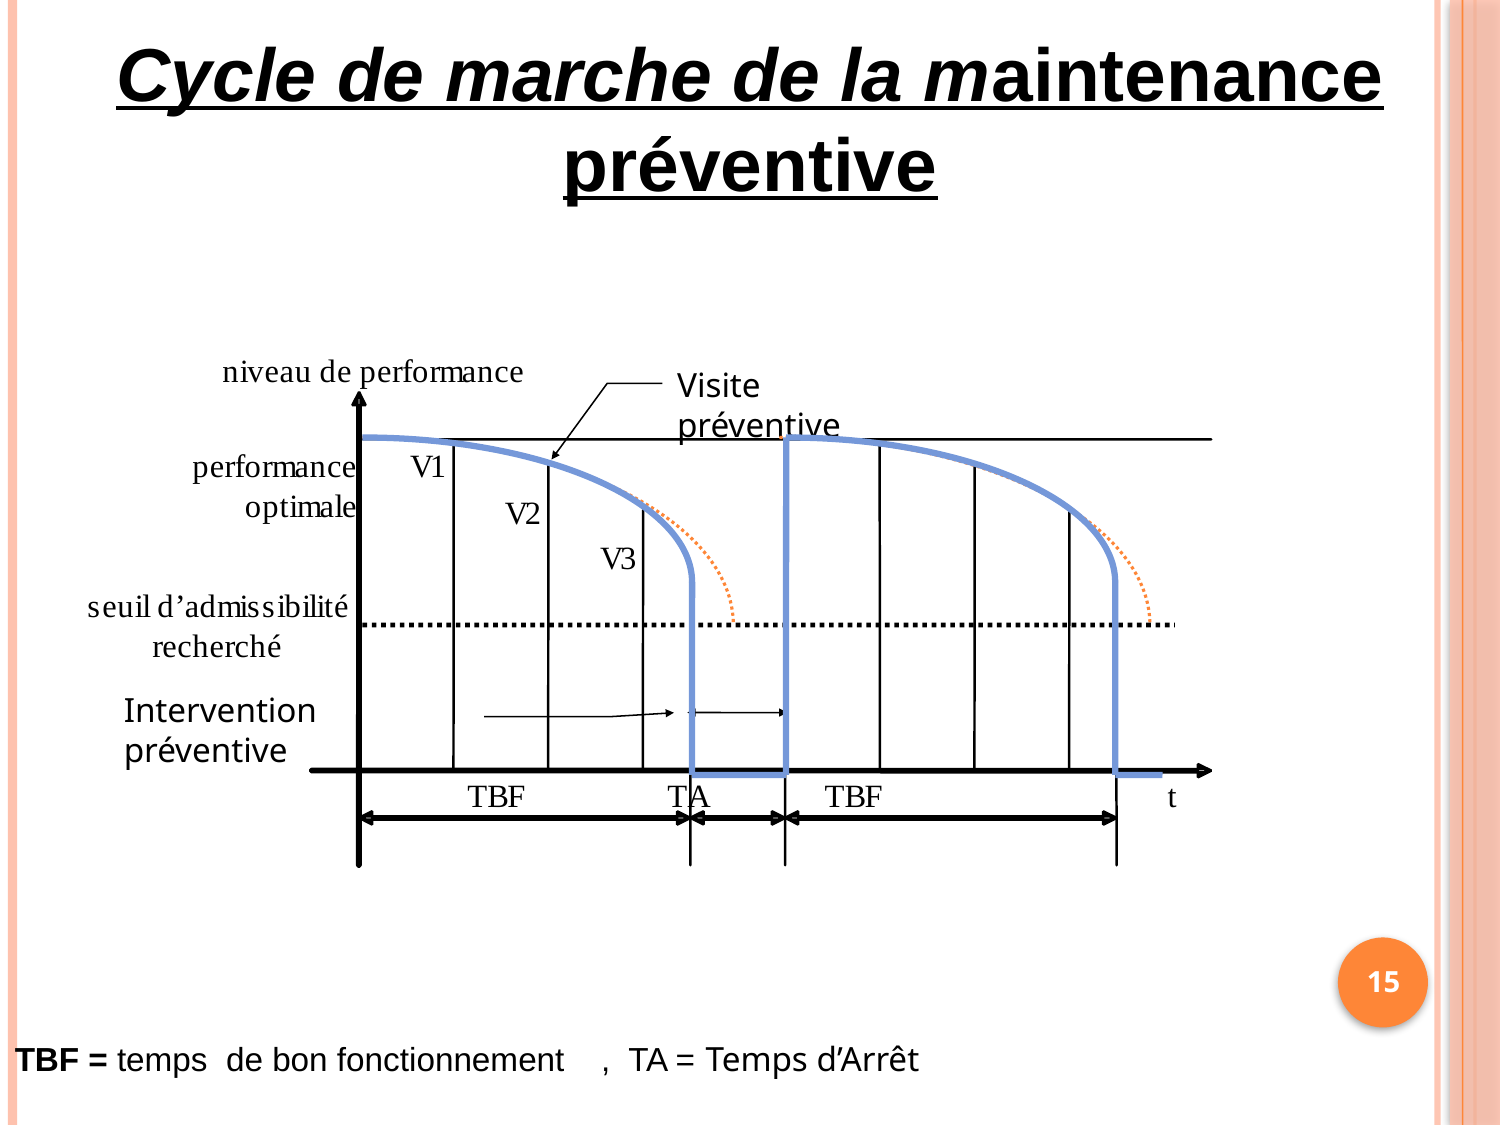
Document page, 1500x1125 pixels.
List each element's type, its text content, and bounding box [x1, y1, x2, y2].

text_box TBF = temps de bon fonctionnement , TA = Temps d’Arrêt [0, 1031, 1394, 1086]
text_box Cycle de marche de la maintenance préventive [53, 19, 1447, 214]
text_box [74, 344, 1214, 913]
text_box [361, 436, 1163, 776]
slide_number 15 [1333, 940, 1434, 1027]
